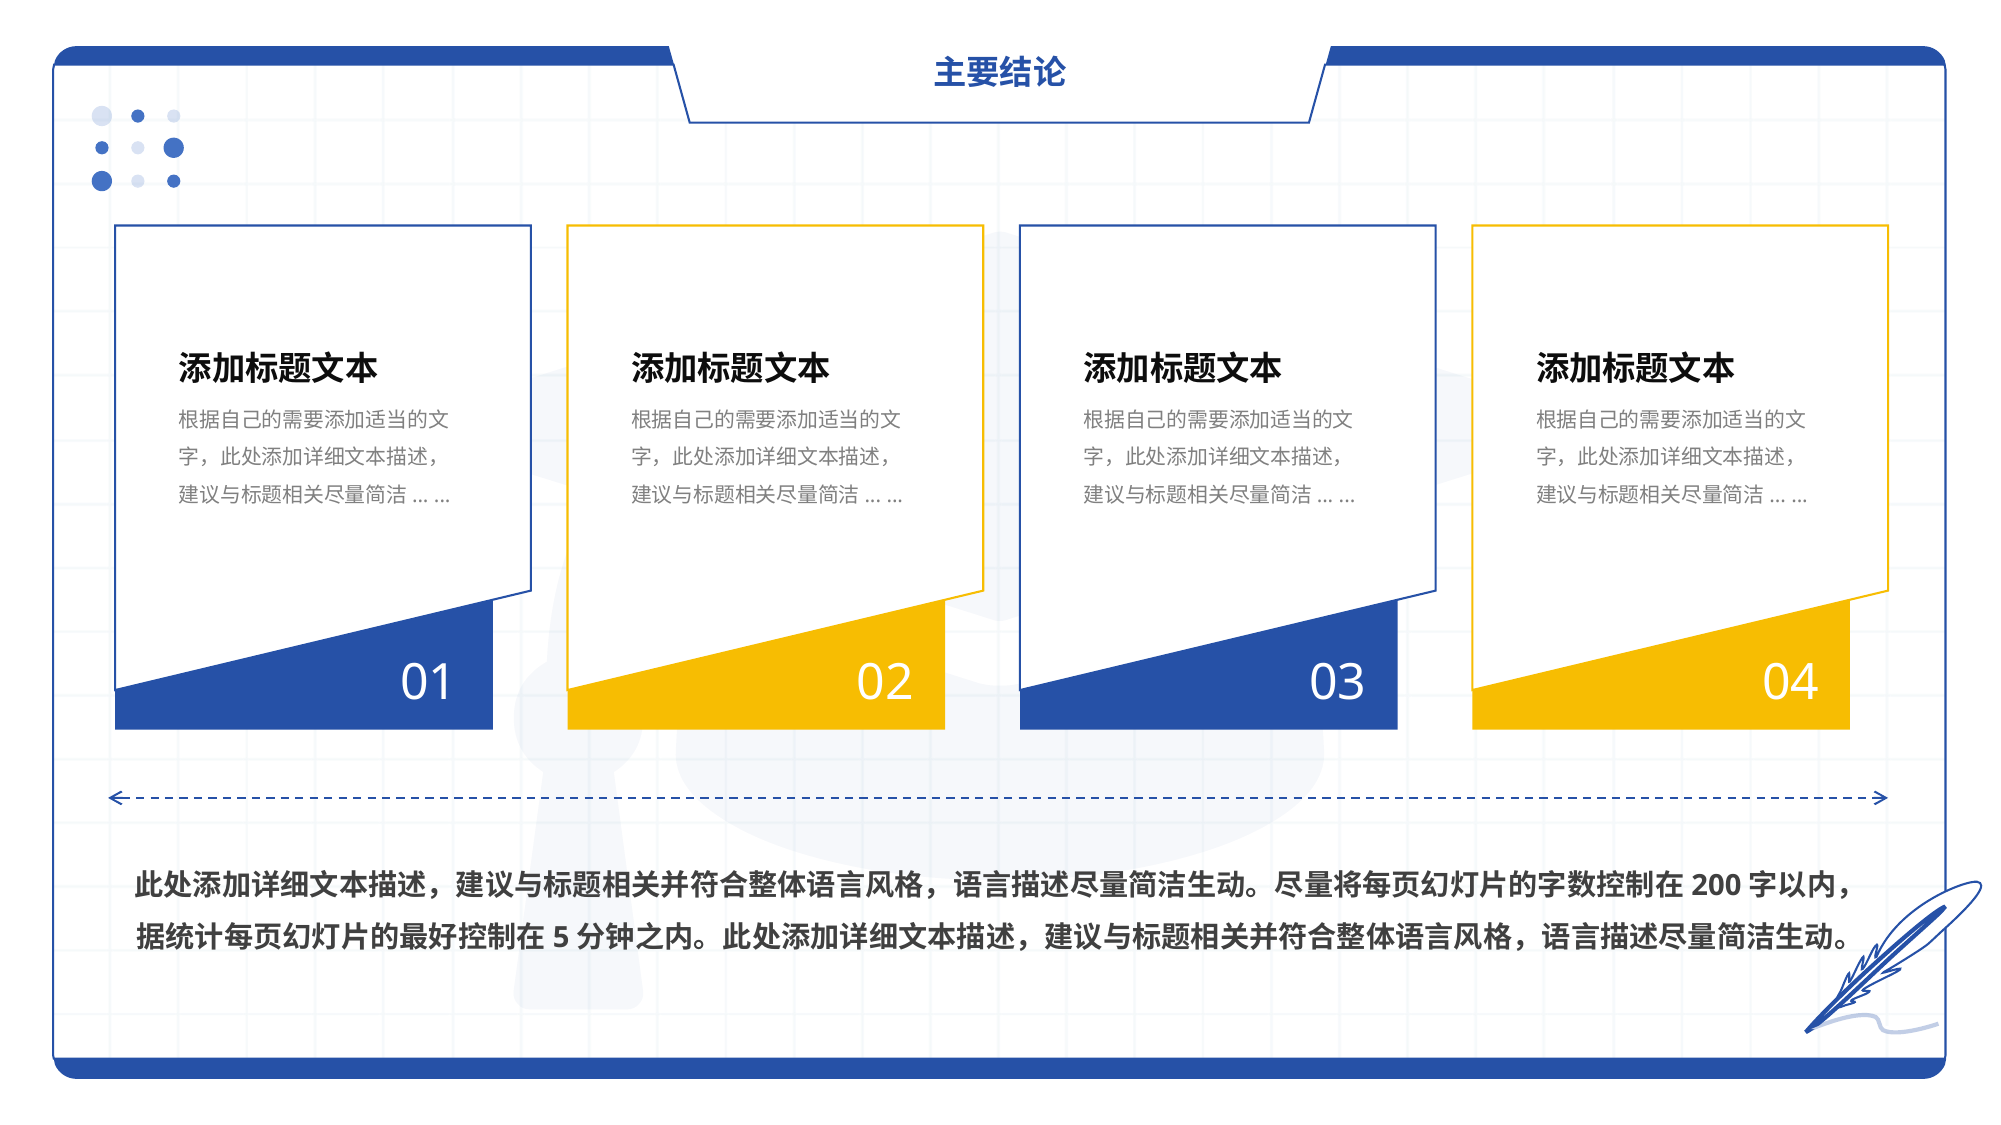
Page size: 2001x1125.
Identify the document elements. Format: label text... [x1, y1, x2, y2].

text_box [115, 225, 531, 730]
text_box 此处添加详细文本描述，建议与标题相关并符合整体语言风格，语言描述尽量简洁生动。尽量将每页幻灯片的字数控制在200字以内，据统计每页幻灯片的最好控制在5分钟之内。此处添加详细文本描述，建议与标题相关并符合整体语言风格，语言描述尽量简洁生动。 [108, 841, 1892, 961]
picture [55, 66, 1944, 1057]
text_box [1472, 225, 1889, 730]
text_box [1019, 225, 1436, 730]
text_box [567, 225, 984, 730]
text_box 主要结论 [918, 44, 1082, 99]
